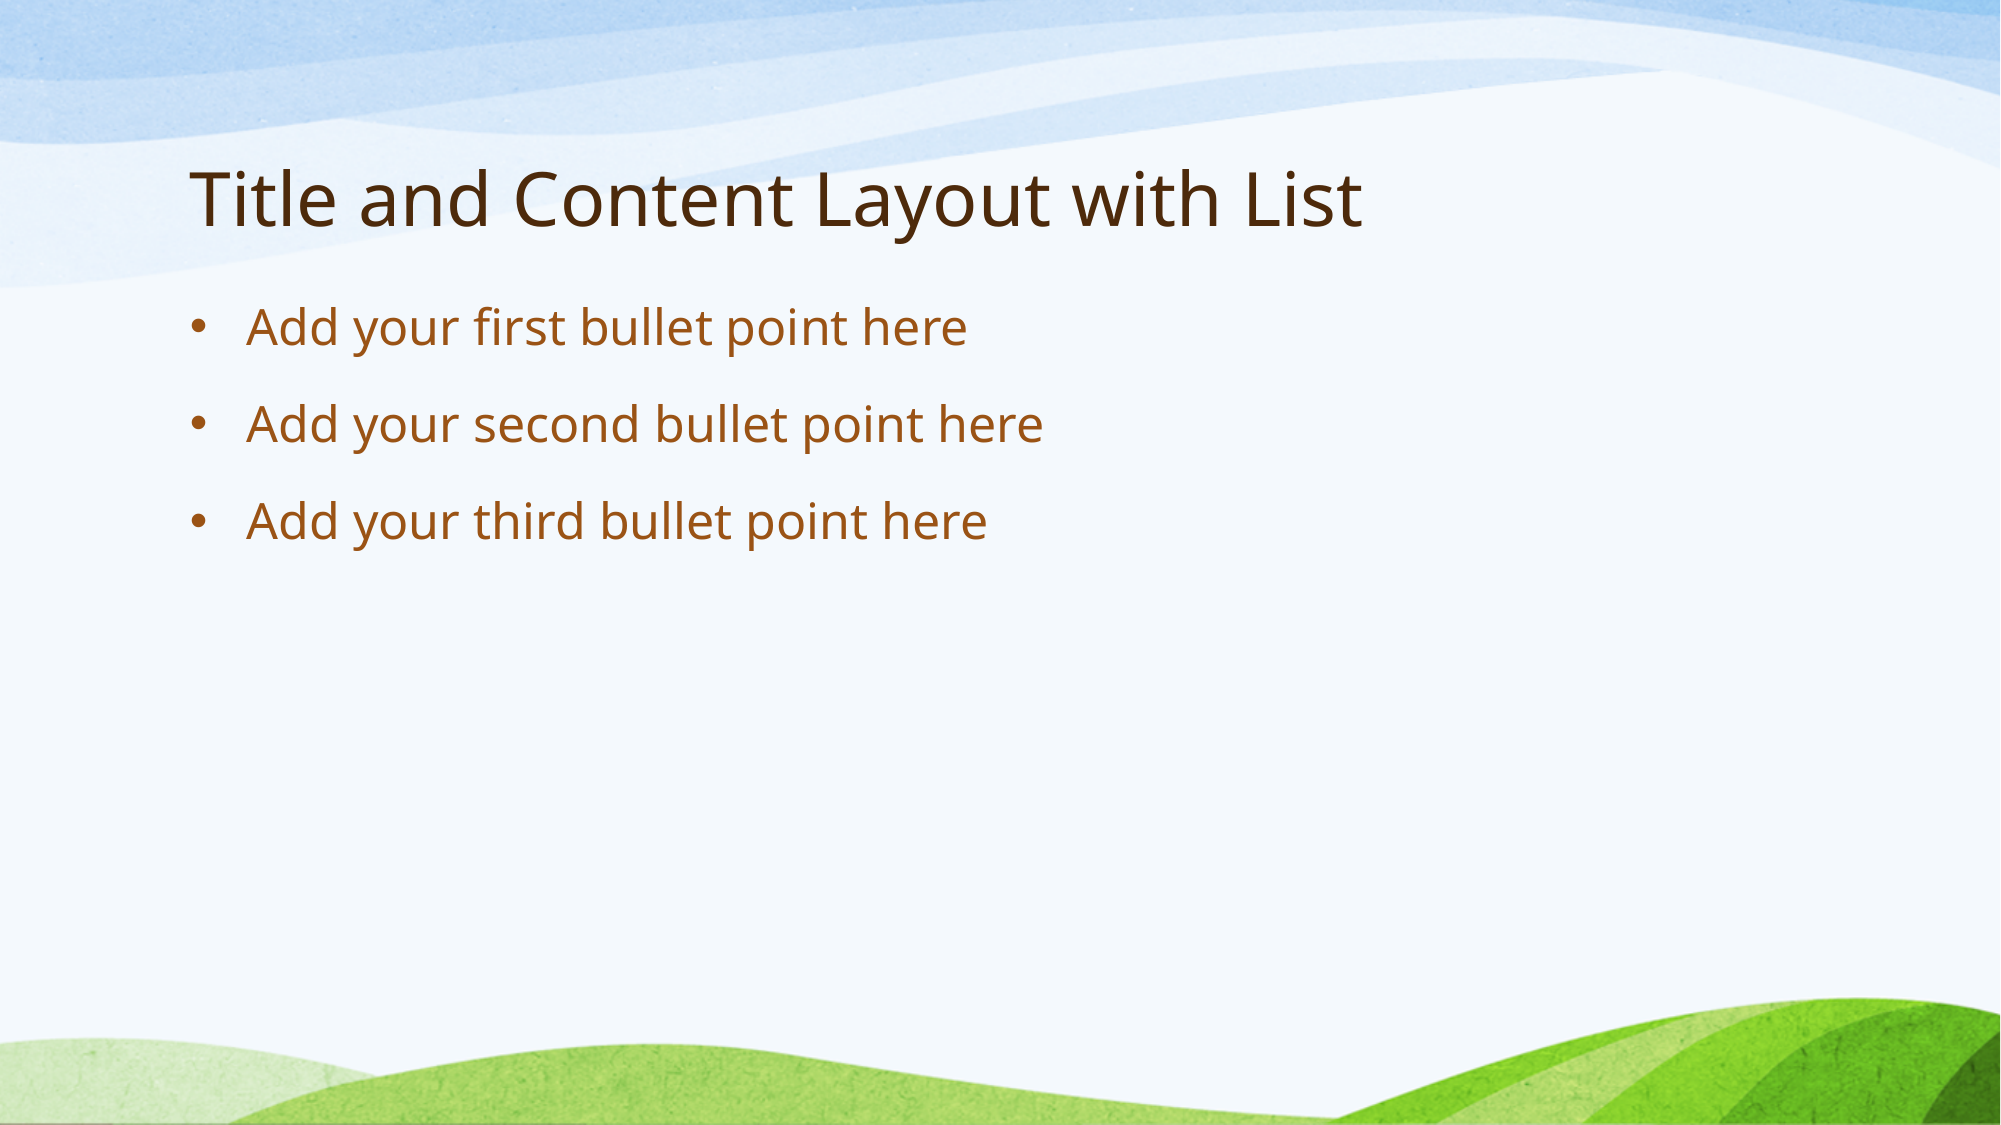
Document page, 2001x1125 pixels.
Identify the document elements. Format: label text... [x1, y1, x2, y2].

picture [0, 0, 2001, 1125]
list Add your first bullet point here Add your second bullet point here Add your third bullet point here [174, 287, 1825, 982]
title Title and Content Layout with List [174, 50, 1825, 250]
